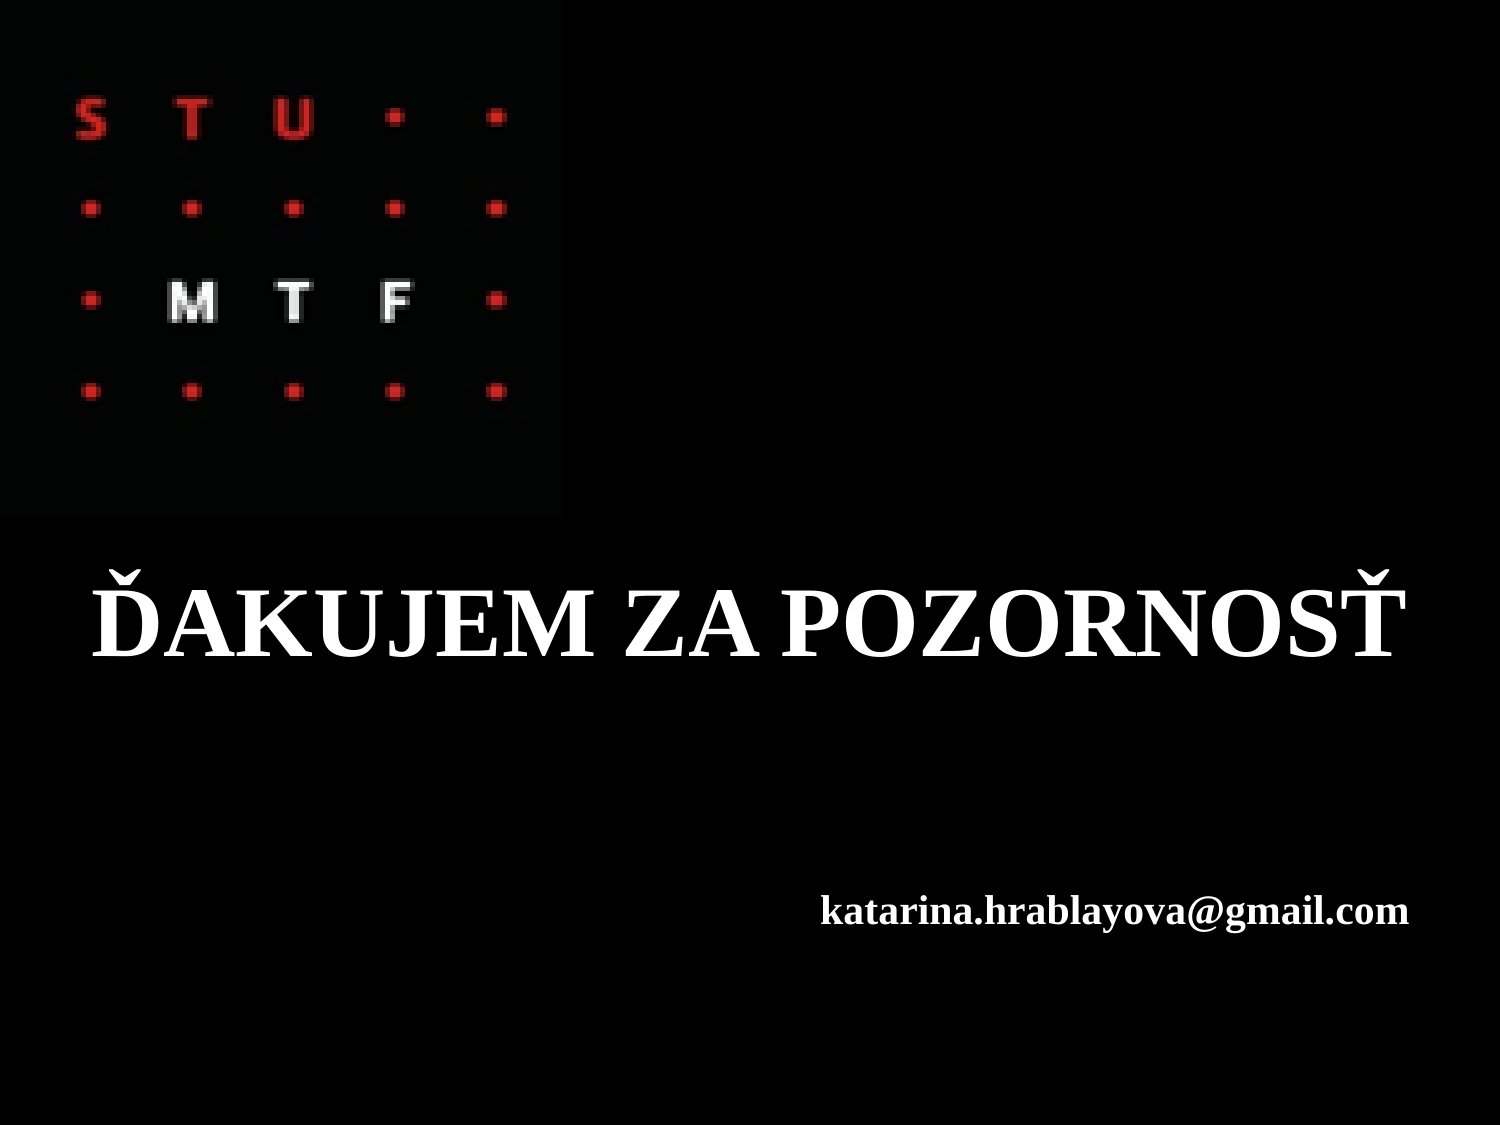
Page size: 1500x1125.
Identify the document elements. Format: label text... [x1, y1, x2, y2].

picture [0, 0, 563, 516]
list ĎAKUJEM ZA POZORNOSŤ katarina.hrablayova@gmail.com [75, 262, 1425, 1005]
